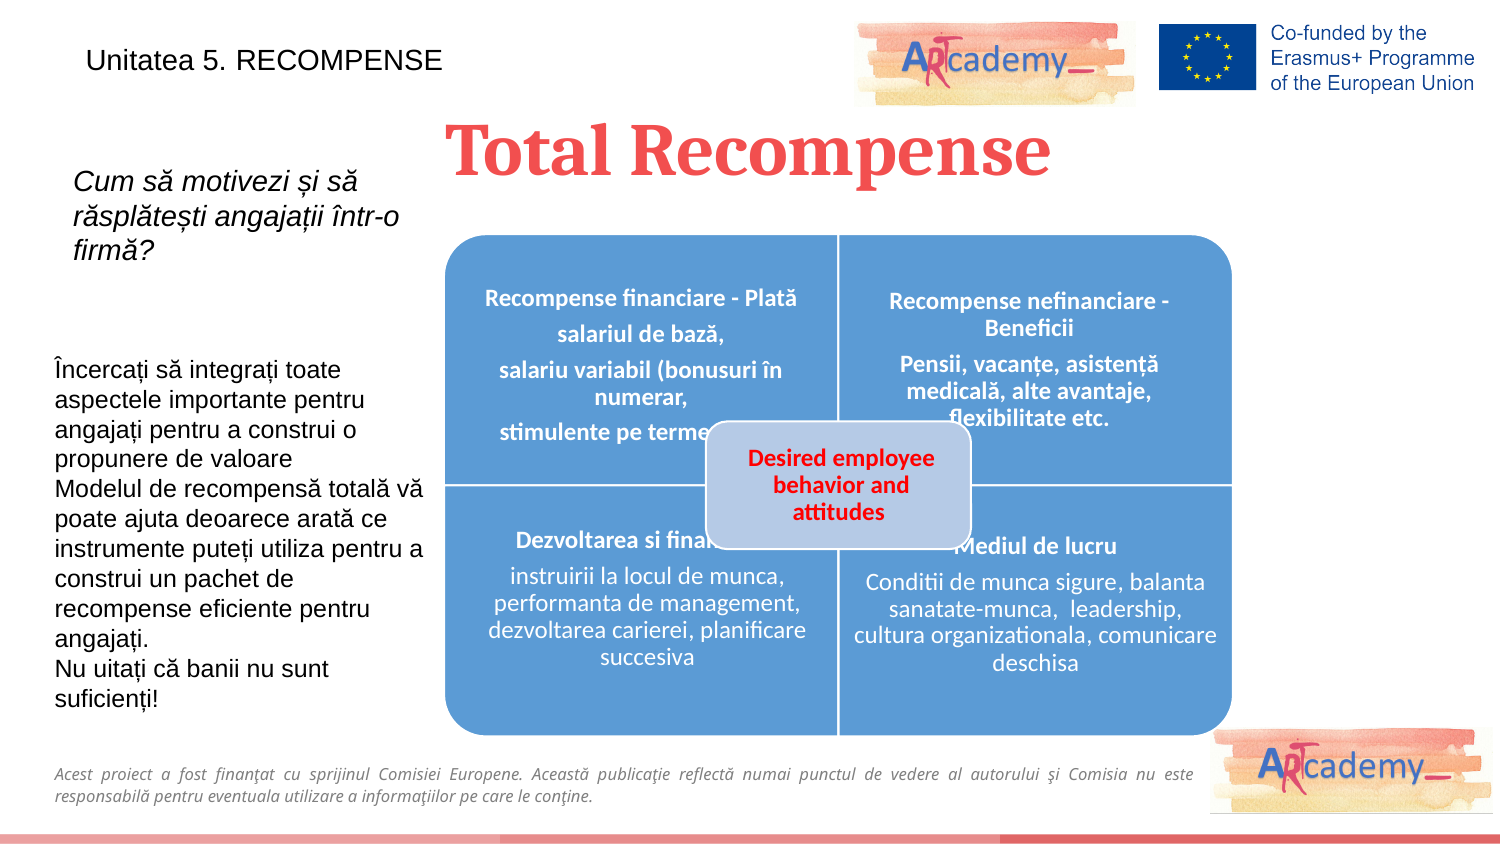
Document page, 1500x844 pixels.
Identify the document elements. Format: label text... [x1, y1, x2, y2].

title Total Recompense [180, 53, 1352, 206]
text_box Încercați să integrați toate aspectele importante pentru angajați pentru a construi o propunere de valoare Modelul de recompensă totală vă poate ajuta deoarece arată ce instrumente puteți utiliza pentru a construi un pachet de recompense eficiente pentru angajați. Nu uitați că banii nu sunt suficienți! [39, 345, 438, 720]
picture [1158, 24, 1474, 94]
text_box Unitatea 5. RECOMPENSE [70, 33, 805, 84]
text_box Acest proiect a fost finanţat cu sprijinul Comisiei Europene. Această publicaţie reflectă numai punctul de vedere al autorului şi Comisia nu este responsabilă pentru eventuala utilizare a informaţiilor pe care le conţine. [39, 754, 1205, 808]
picture [854, 2, 1137, 138]
text_box Cum să motivezi și să răsplătești angajații într-o firmă? [58, 154, 444, 275]
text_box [443, 233, 1234, 737]
picture [1210, 709, 1493, 844]
